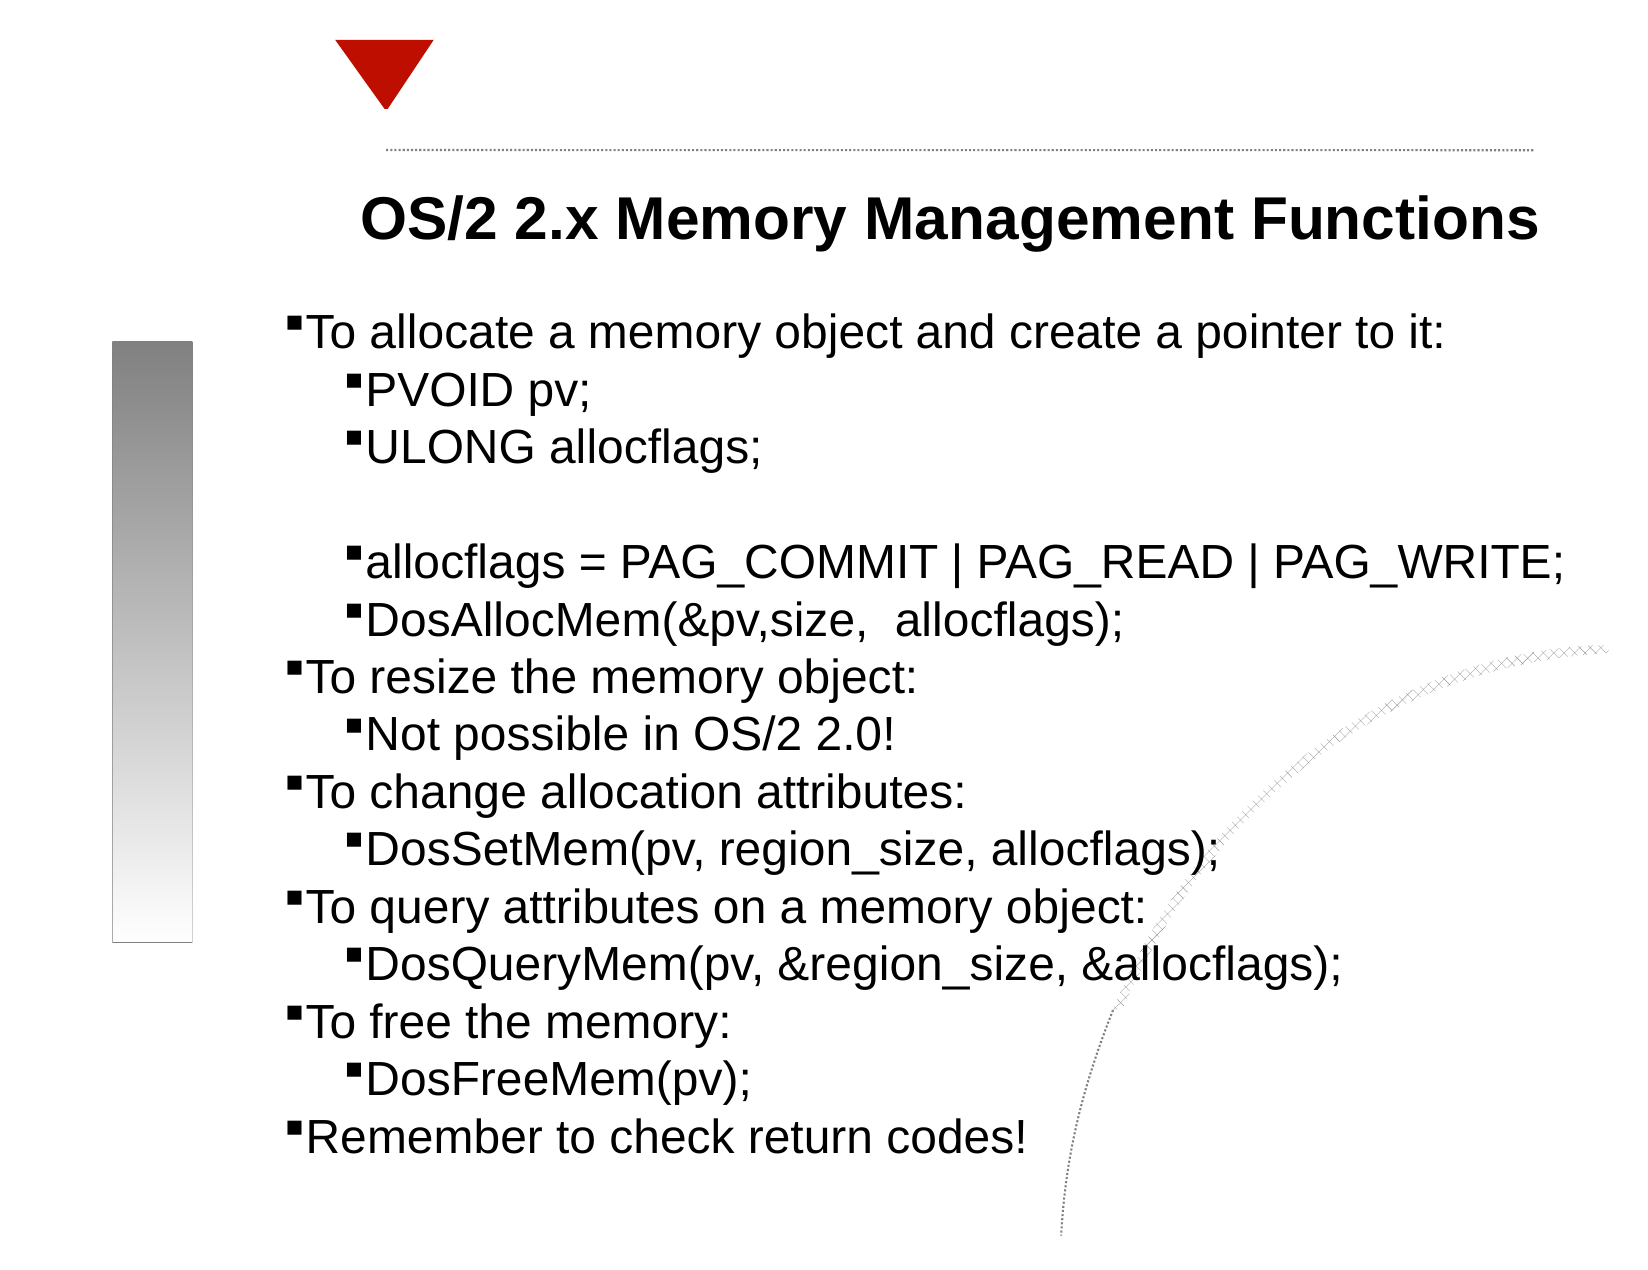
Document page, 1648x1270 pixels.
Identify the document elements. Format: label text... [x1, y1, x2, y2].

text_box OS/2 2.x Memory Management Functions [360, 109, 1574, 300]
text_box To allocate a memory object and create a pointer to it: PVOID pv; ULONG allocflags; allocflags = PAG_COMMIT | PAG_READ | PAG_WRITE; DosAllocMem(&pv,size, allocflags); To resize the memory object: Not possible in OS/2 2.0! To change allocation attributes: DosSetMem(pv, region_size, allocflags); To query attributes on a memory object: DosQueryMem(pv, &region_size, &allocflags); To free the memory: DosFreeMem(pv); Remember to check return codes! [283, 300, 1582, 1163]
